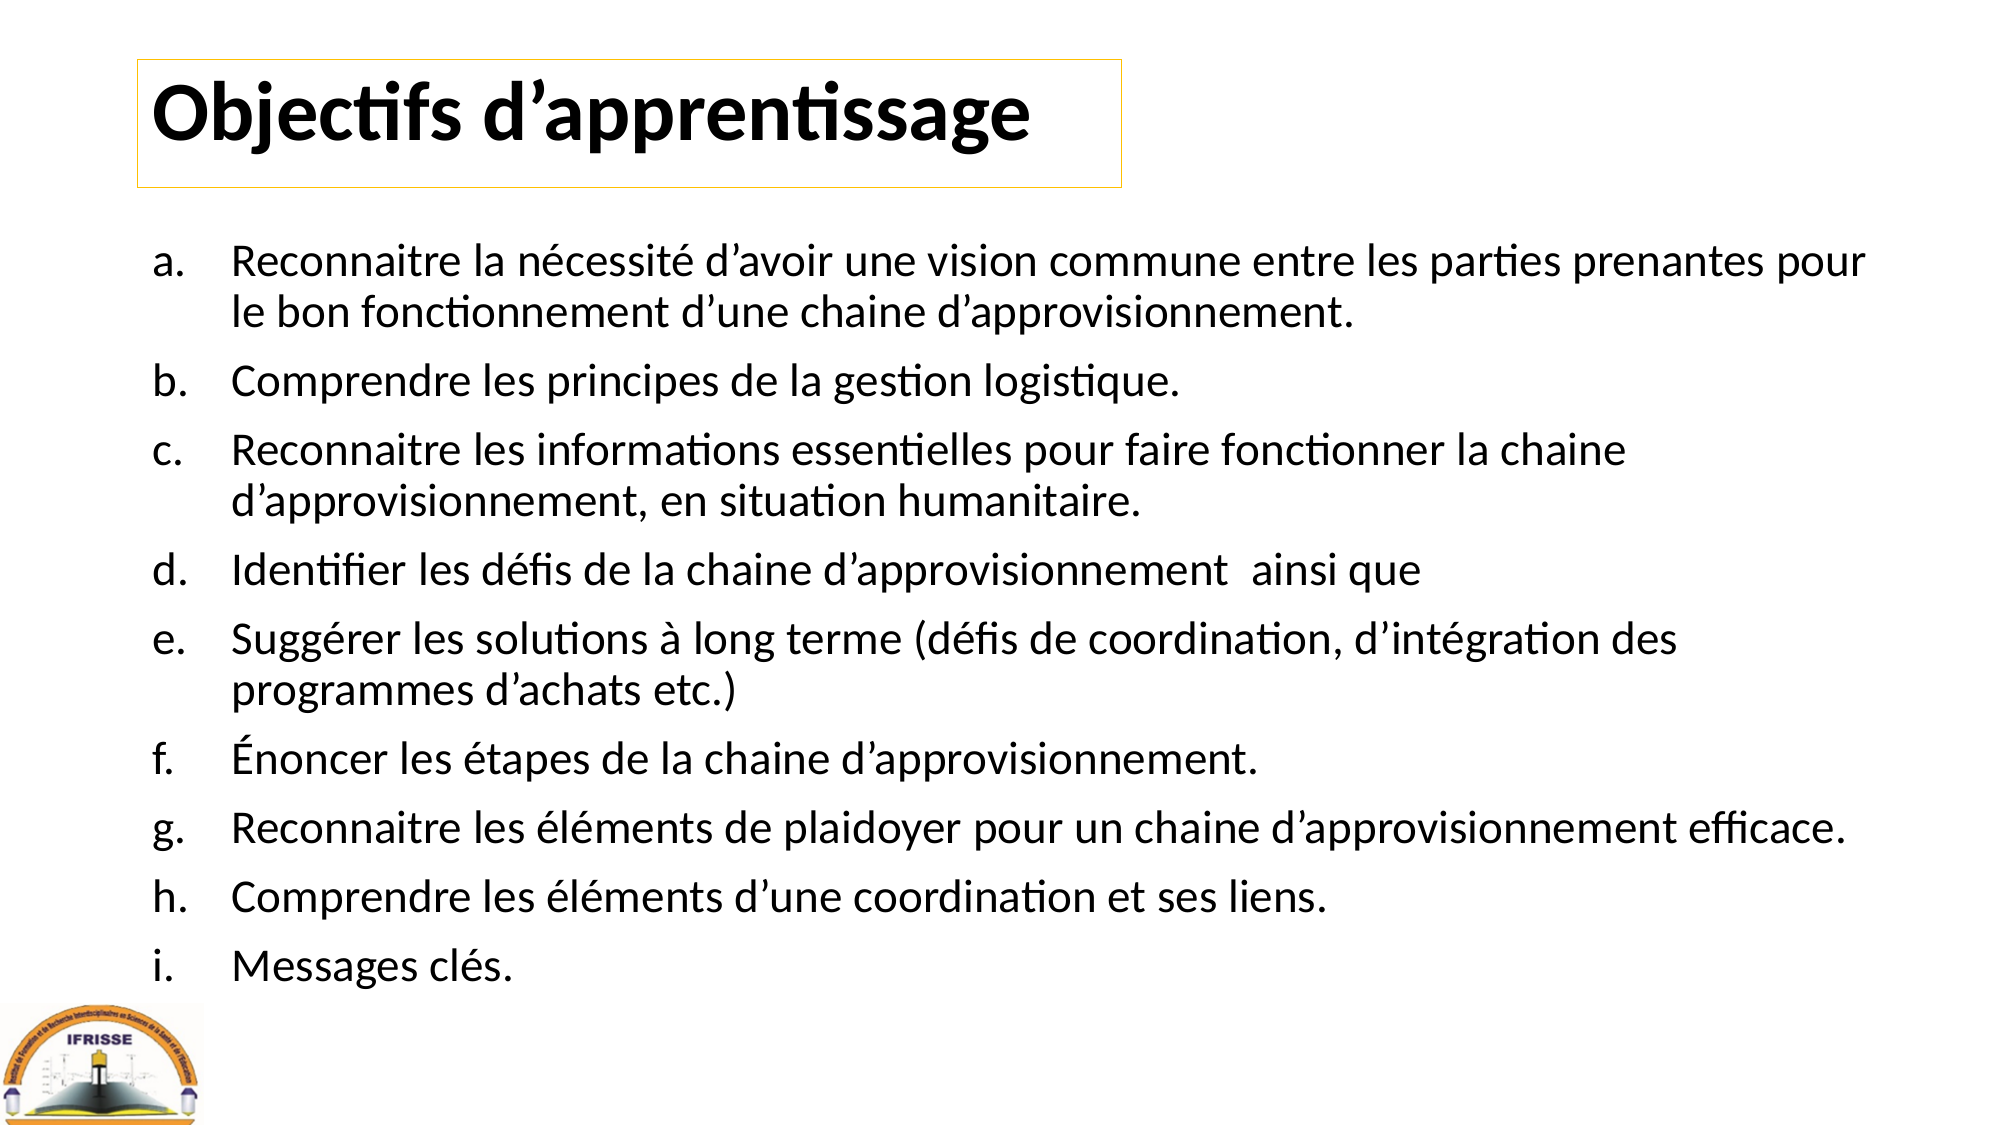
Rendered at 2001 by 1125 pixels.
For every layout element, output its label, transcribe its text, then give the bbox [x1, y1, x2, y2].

list Reconnaitre la nécessité d’avoir une vision commune entre les parties prenantes pour le bon fonctionnement d’une chaine d’approvisionnement. Comprendre les principes de la gestion logistique. Reconnaitre les informations essentielles pour faire fonctionner la chaine d’approvisionnement, en situation humanitaire. Identifier les défis de la chaine d’approvisionnement ainsi que Suggérer les solutions à long terme (défis de coordination, d’intégration des programmes d’achats etc.) Énoncer les étapes de la chaine d’approvisionnement. Reconnaitre les éléments de plaidoyer pour un chaine d’approvisionnement efficace. Comprendre les éléments d’une coordination et ses liens. Messages clés. [137, 228, 1910, 1014]
title Objectifs d’apprentissage [137, 59, 1122, 188]
picture [0, 1003, 204, 1125]
